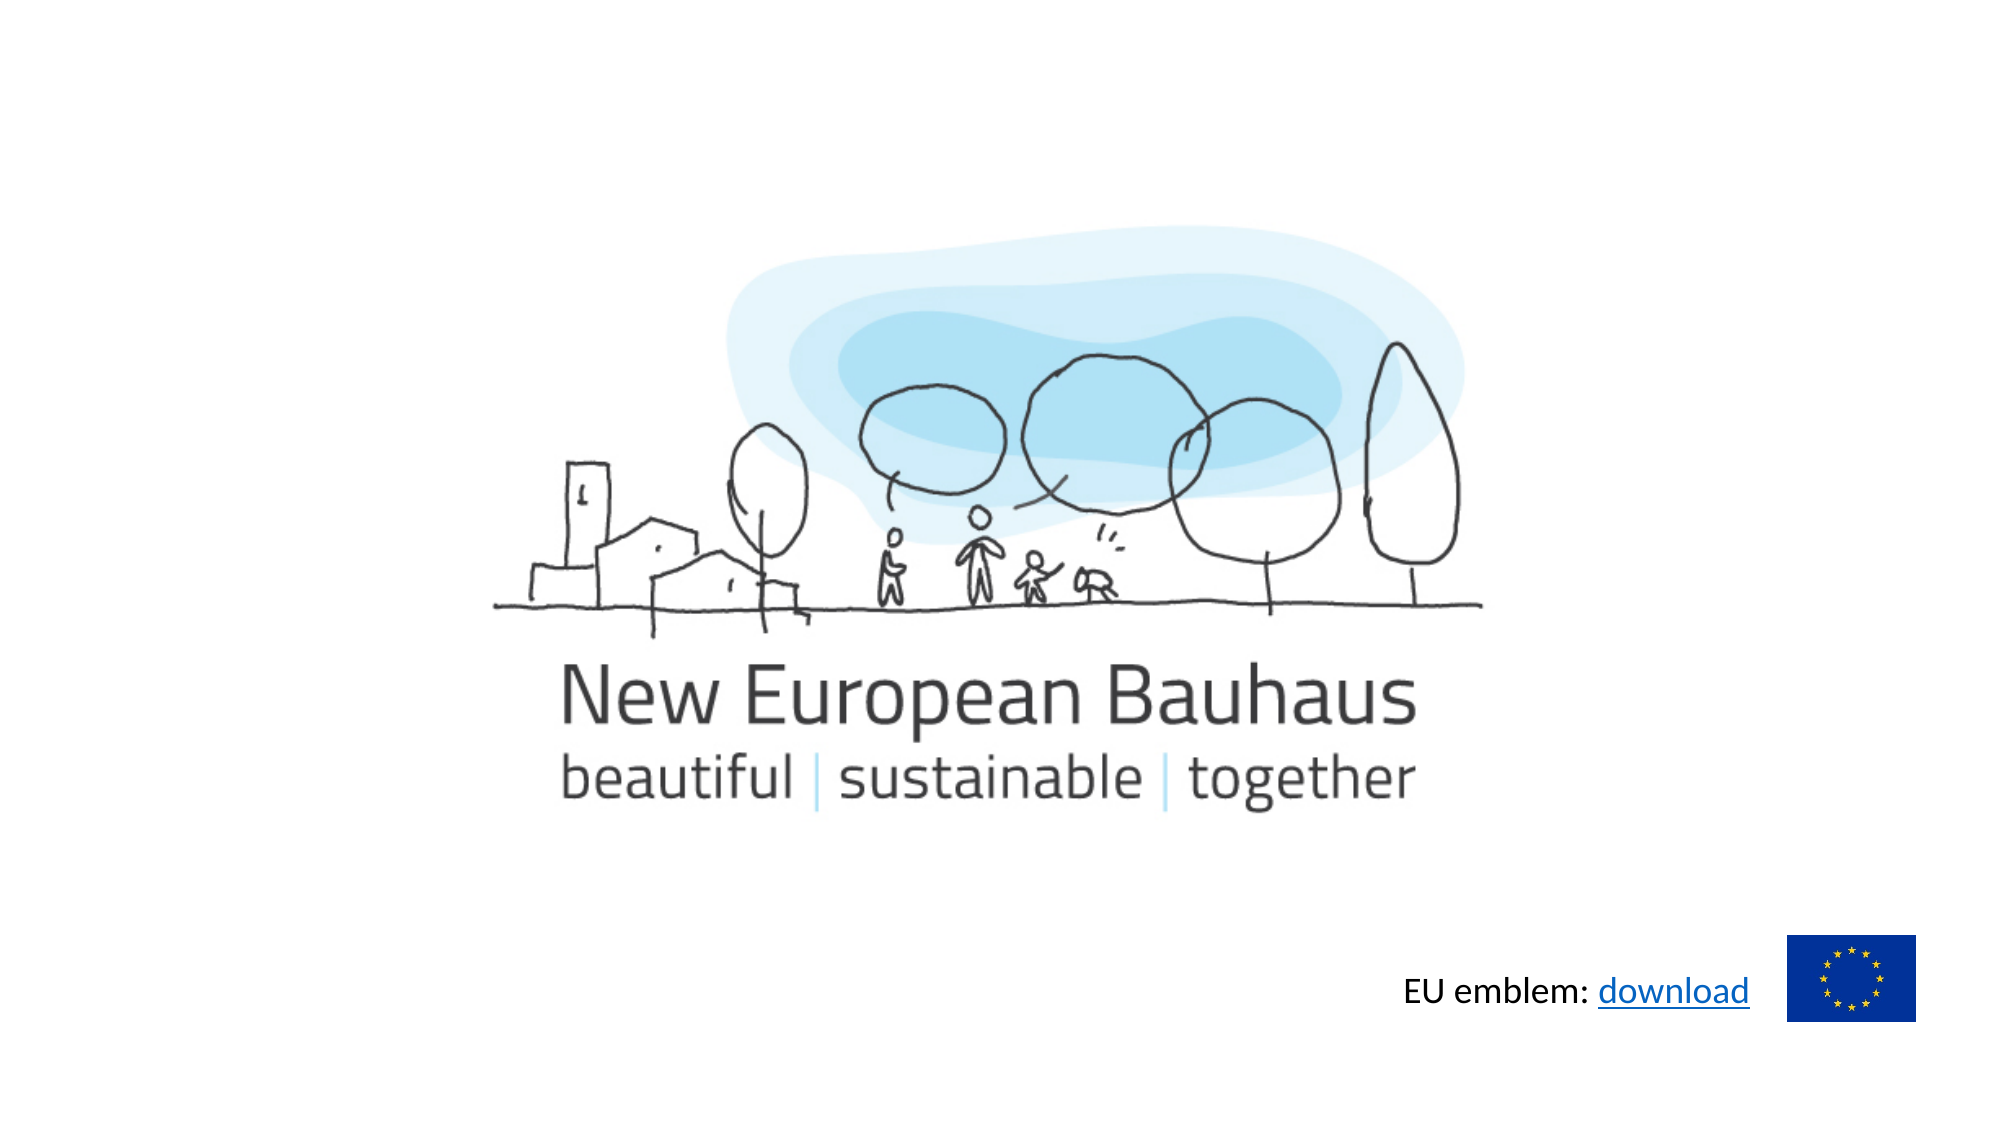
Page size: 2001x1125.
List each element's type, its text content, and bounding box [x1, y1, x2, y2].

picture [369, 181, 1631, 828]
text_box EU emblem: download [1388, 958, 1766, 1019]
picture [1787, 935, 1916, 1022]
